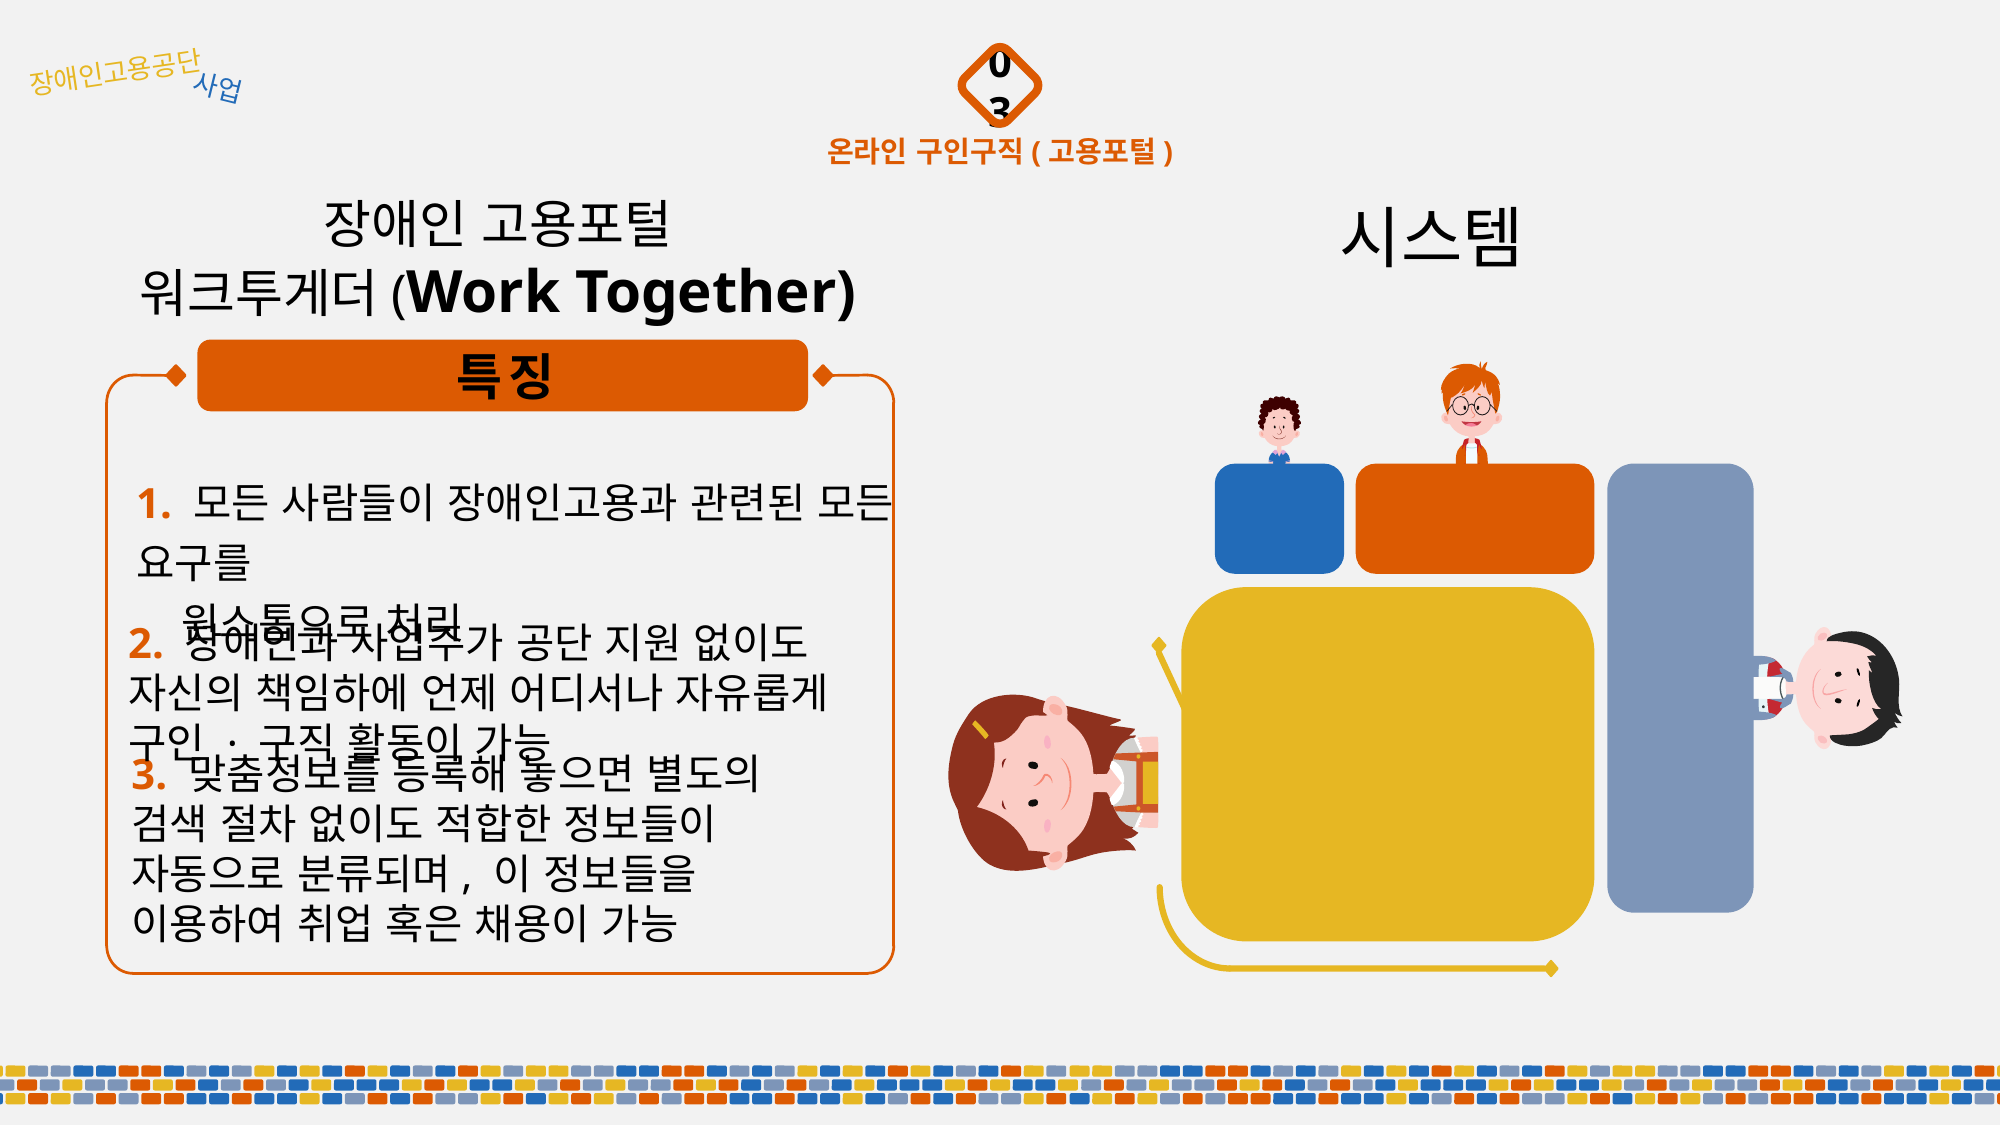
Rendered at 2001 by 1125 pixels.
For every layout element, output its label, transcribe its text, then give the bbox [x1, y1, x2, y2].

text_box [11, 47, 264, 112]
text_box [945, 187, 1903, 977]
text_box 장애인 고용포털 워크투게더(Work Together) [124, 183, 872, 331]
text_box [873, 52, 1127, 119]
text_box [0, 1065, 2000, 1105]
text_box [106, 333, 940, 974]
text_box 온라인 구인구직(고용포털) [812, 126, 1188, 176]
